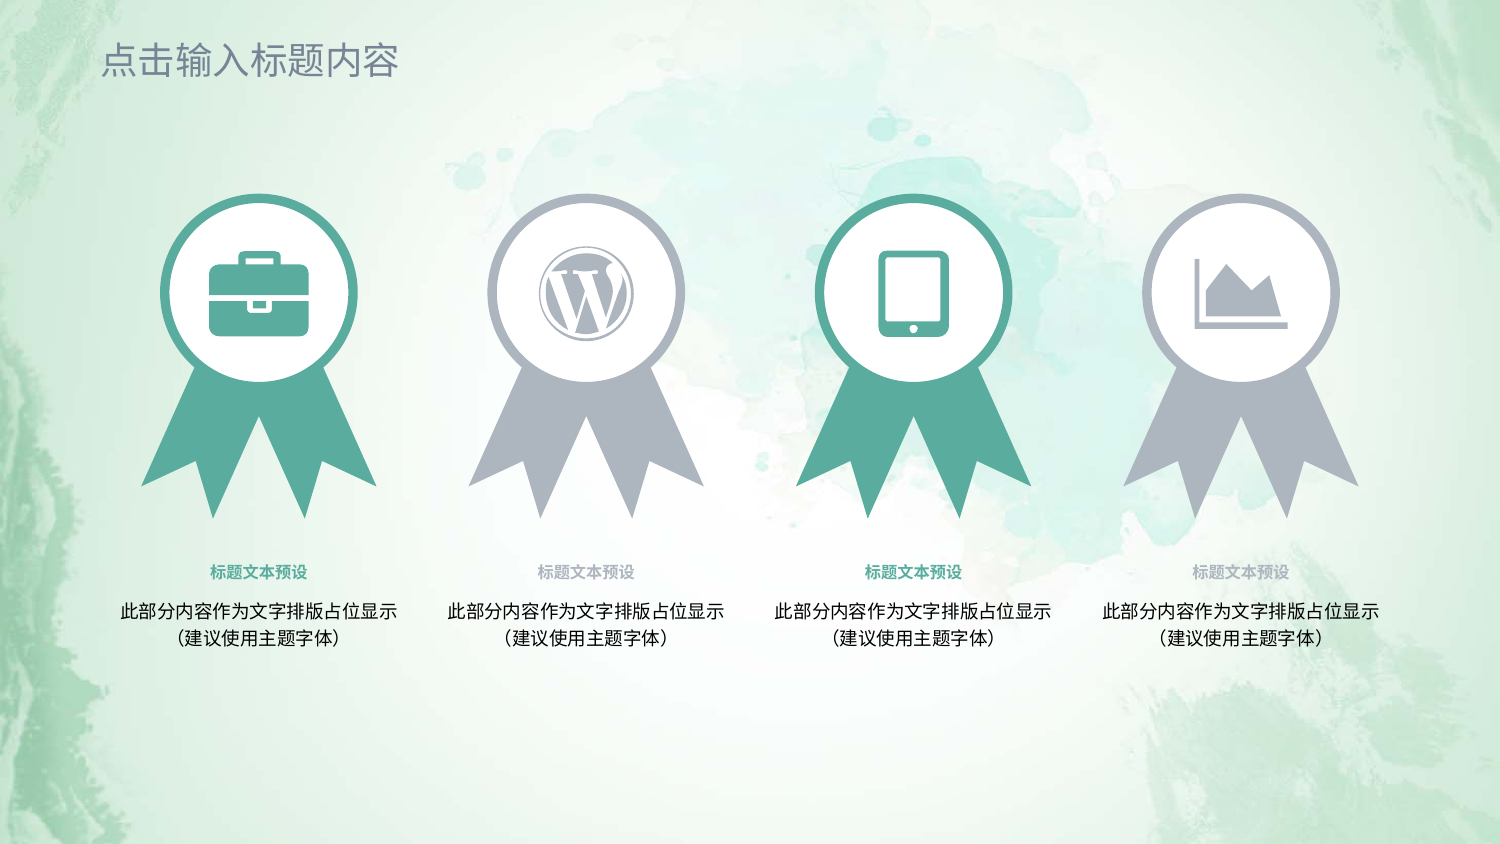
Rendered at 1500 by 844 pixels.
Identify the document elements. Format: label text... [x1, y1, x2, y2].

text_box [1084, 198, 1398, 657]
text_box 点击输入标题内容 [100, 28, 450, 91]
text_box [102, 198, 416, 657]
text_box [757, 198, 1071, 657]
picture [0, 0, 1500, 844]
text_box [429, 198, 743, 657]
